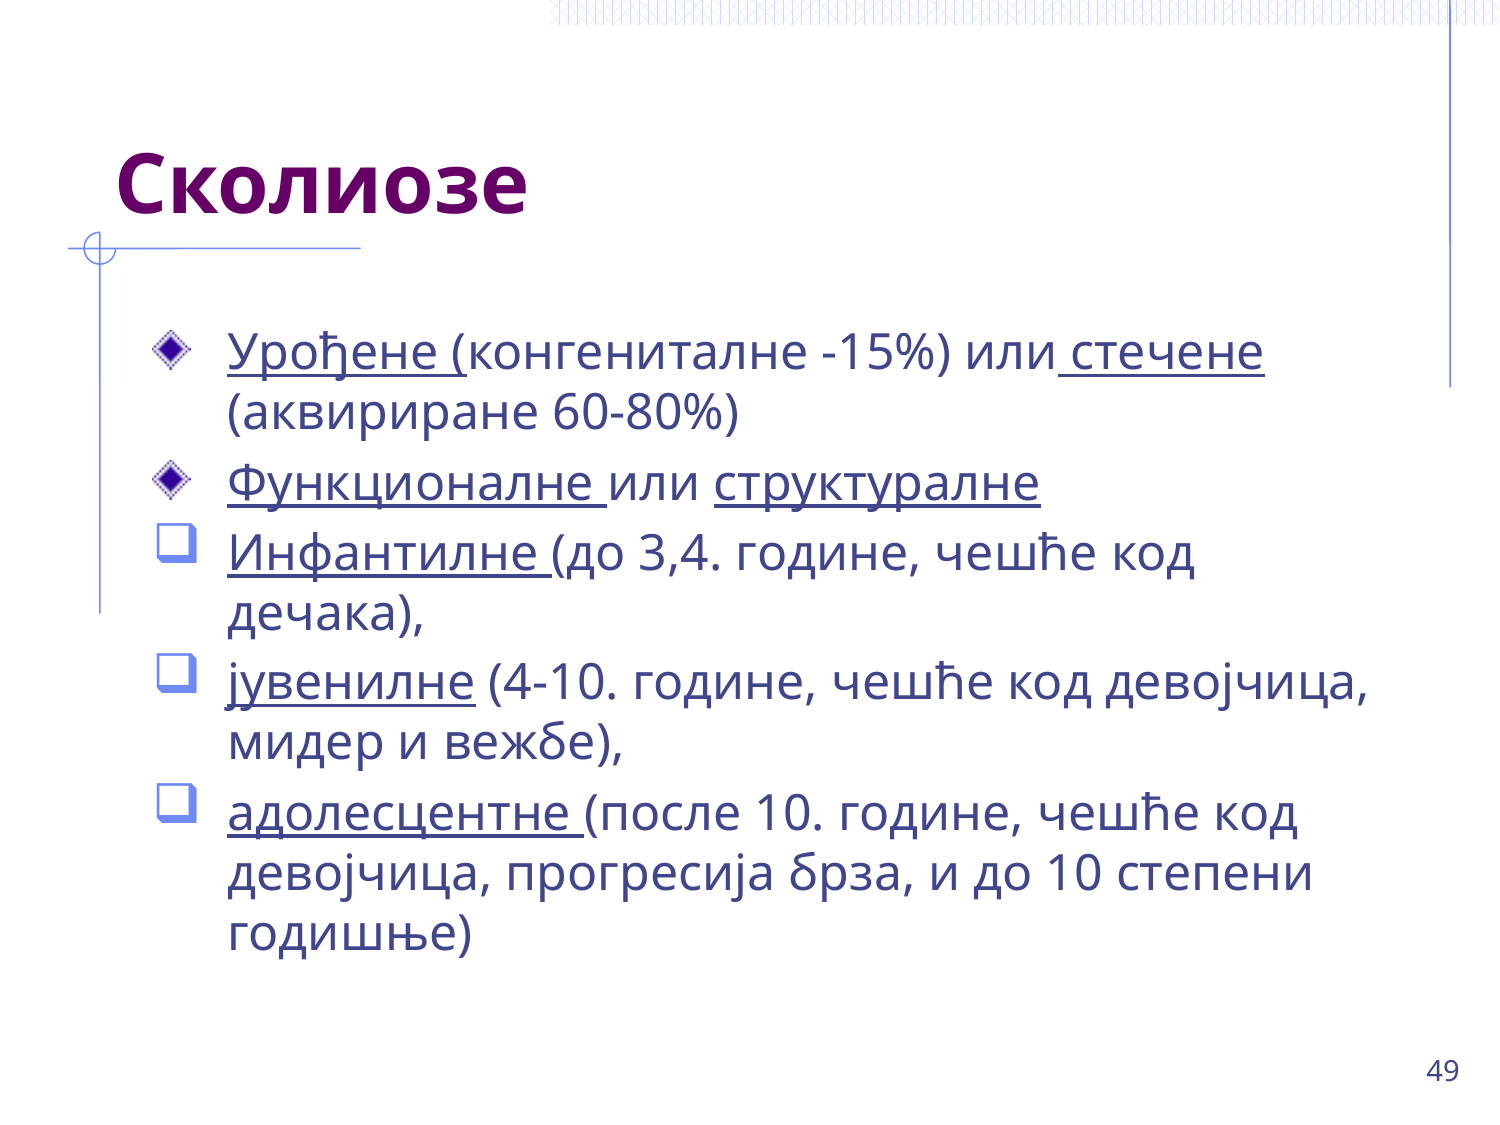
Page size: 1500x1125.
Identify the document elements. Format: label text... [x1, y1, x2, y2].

slide_number 49 [1162, 1025, 1475, 1100]
list Урођене (конгениталне -15%) или стечене (аквириране 60-80%) Функционалне или структуралне Инфантилне (до 3,4. године, чешће код дечака), јувенилне (4-10. године, чешће код девојчица, мидер и вежбе), адолесцентне (после 10. године, чешће код девојчица, прогресија брза, и до 10 степени годишње) [137, 312, 1413, 988]
picture [152, 460, 191, 500]
picture [152, 330, 191, 370]
title Сколиозе [99, 49, 1376, 238]
